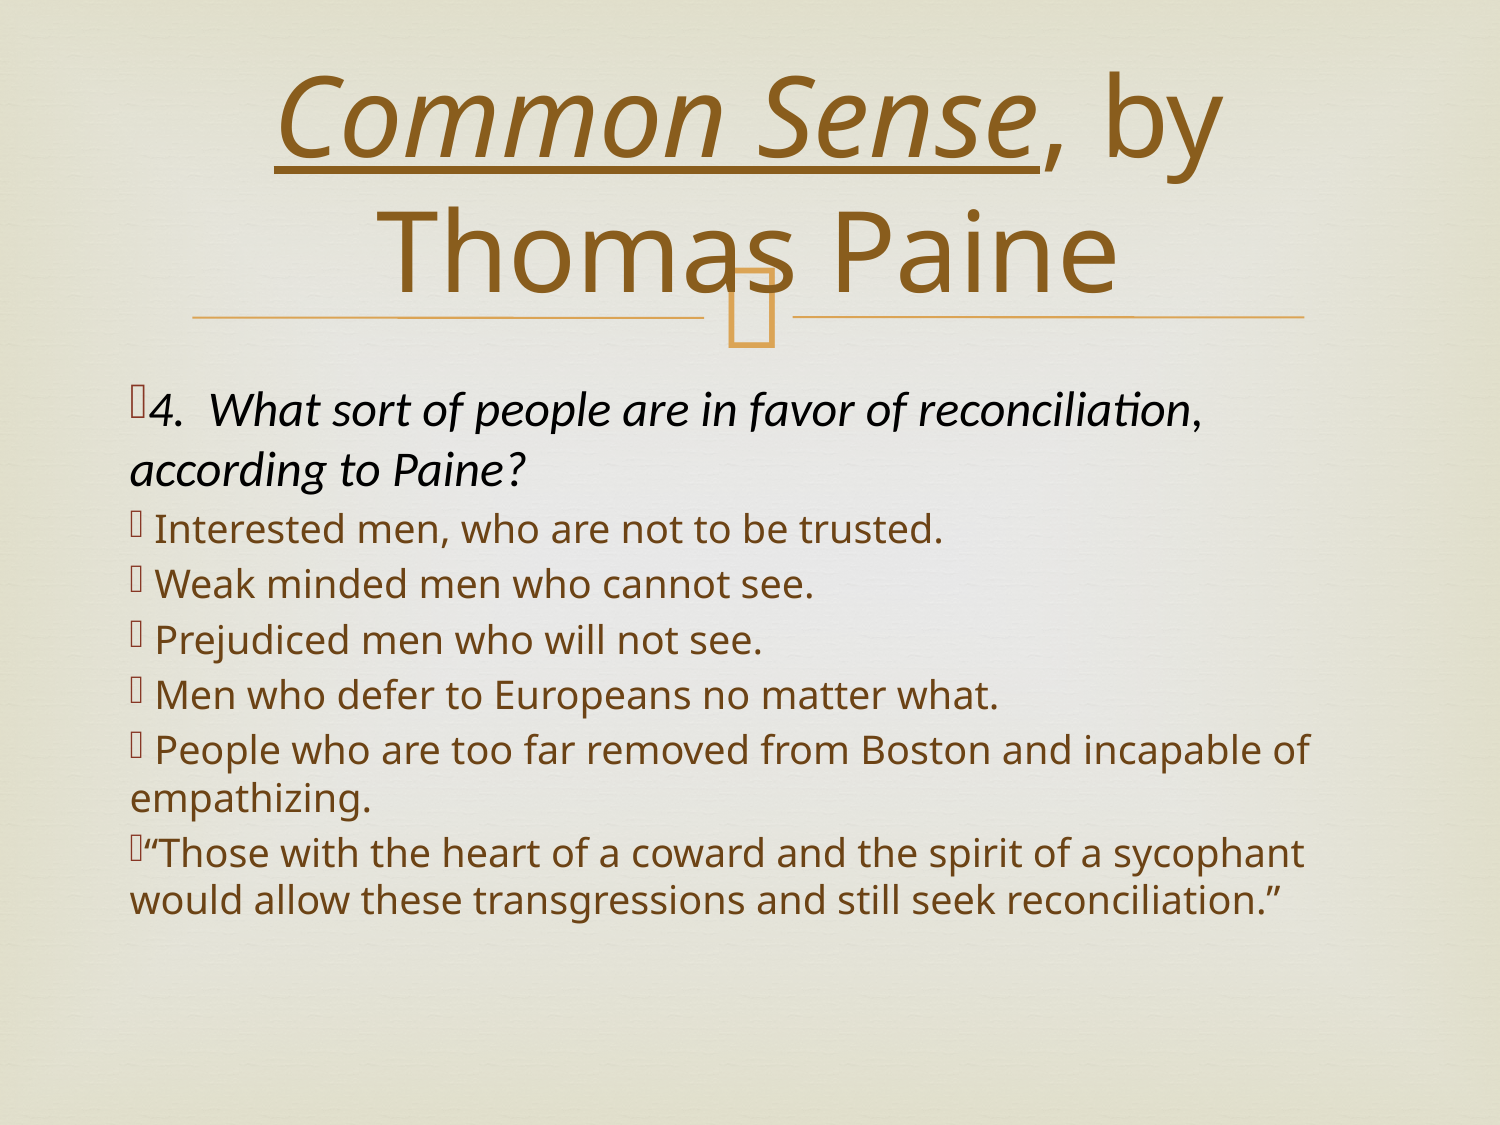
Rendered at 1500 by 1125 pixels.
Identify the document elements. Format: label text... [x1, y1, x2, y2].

list 4. What sort of people are in favor of reconciliation, according to Paine? Interested men, who are not to be trusted. Weak minded men who cannot see. Prejudiced men who will not see. Men who defer to Europeans no matter what. People who are too far removed from Boston and incapable of empathizing. “Those with the heart of a coward and the spirit of a sycophant would allow these transgressions and still seek reconciliation.” [114, 368, 1386, 1005]
title Common Sense, by Thomas Paine [112, 93, 1386, 267]
